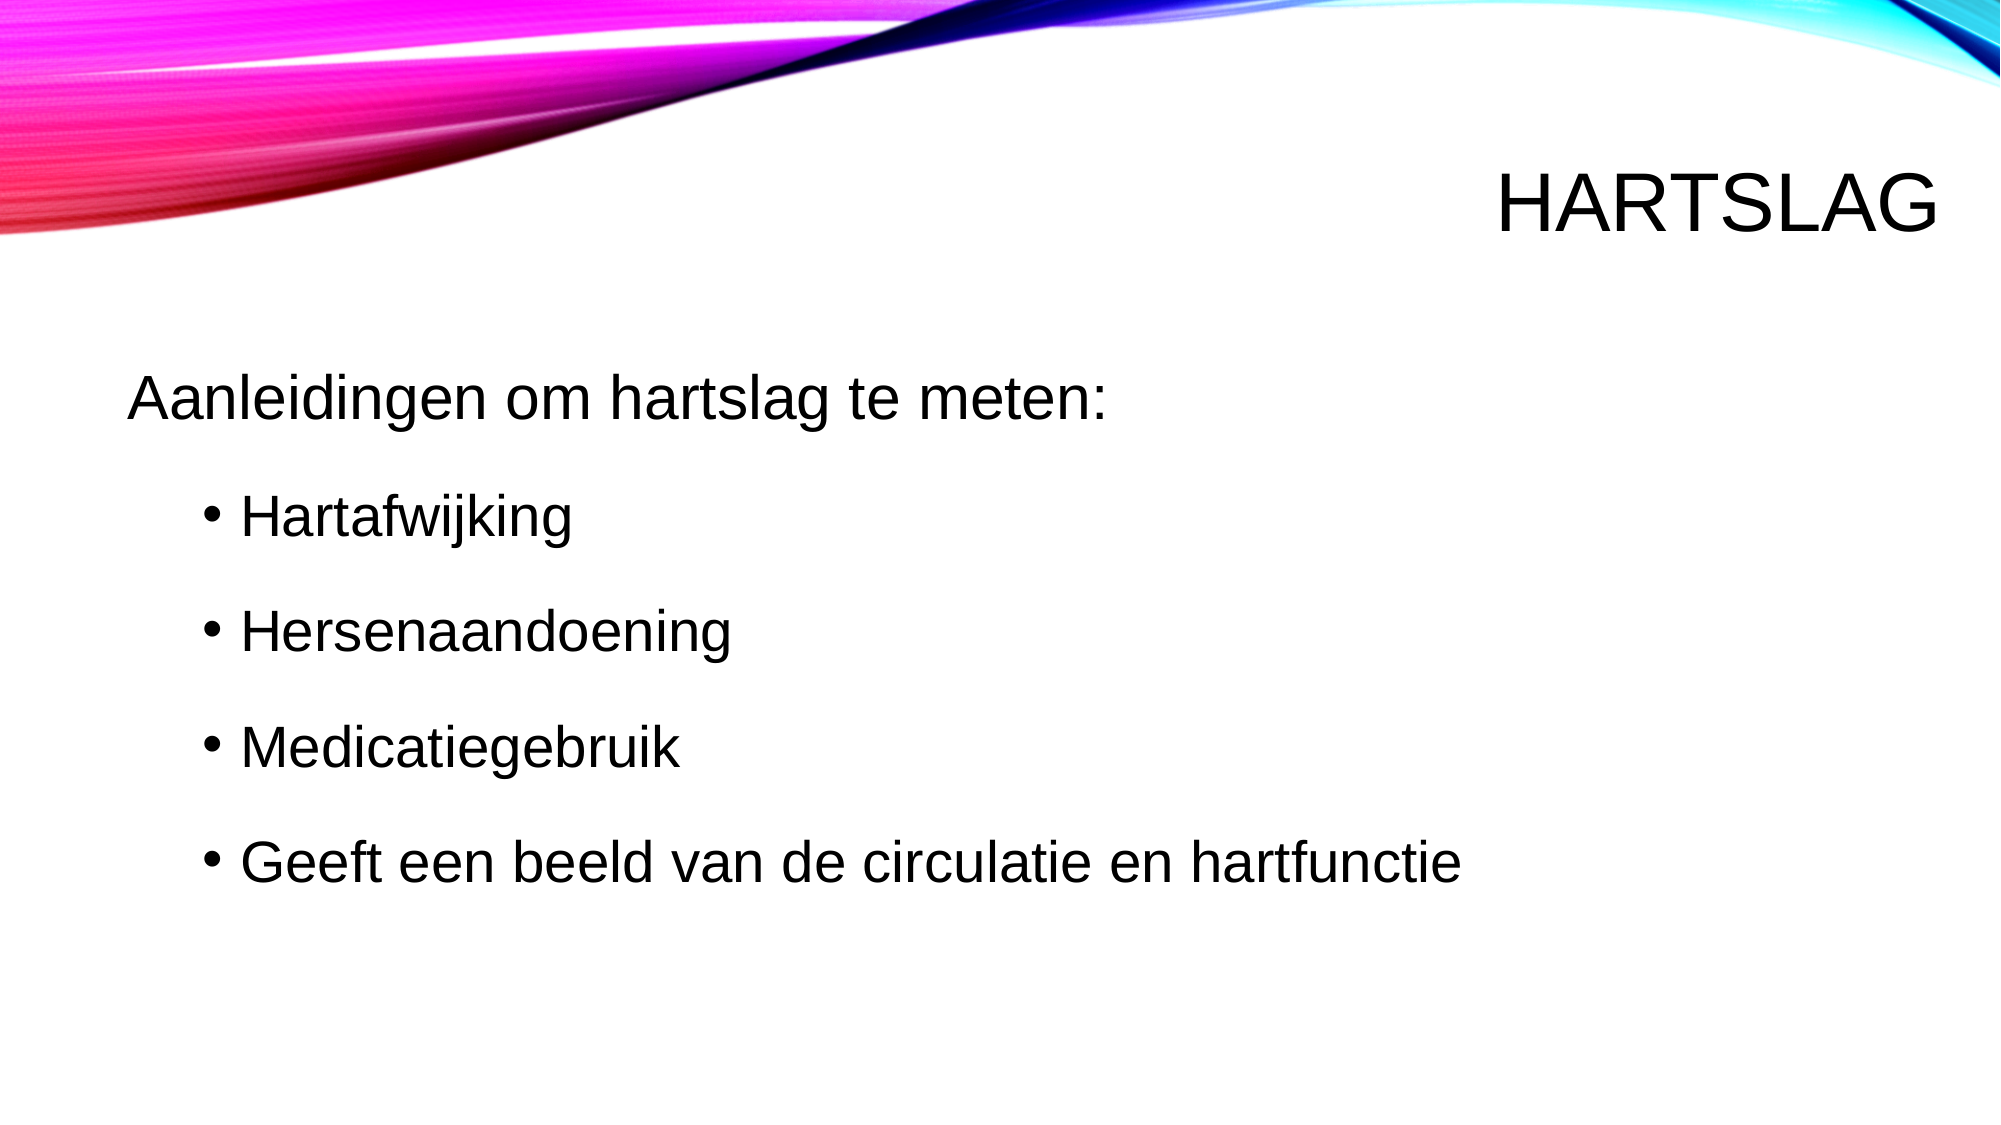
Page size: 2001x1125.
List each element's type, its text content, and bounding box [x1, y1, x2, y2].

title hartslag [400, 98, 1957, 311]
picture [1890, 0, 2000, 75]
list Aanleidingen om hartslag te meten: Hartafwijking Hersenaandoening Medicatiegebruik Geeft een beeld van de circulatie en hartfunctie [112, 358, 1888, 1076]
picture [1910, 0, 2000, 45]
picture [0, 0, 2000, 237]
